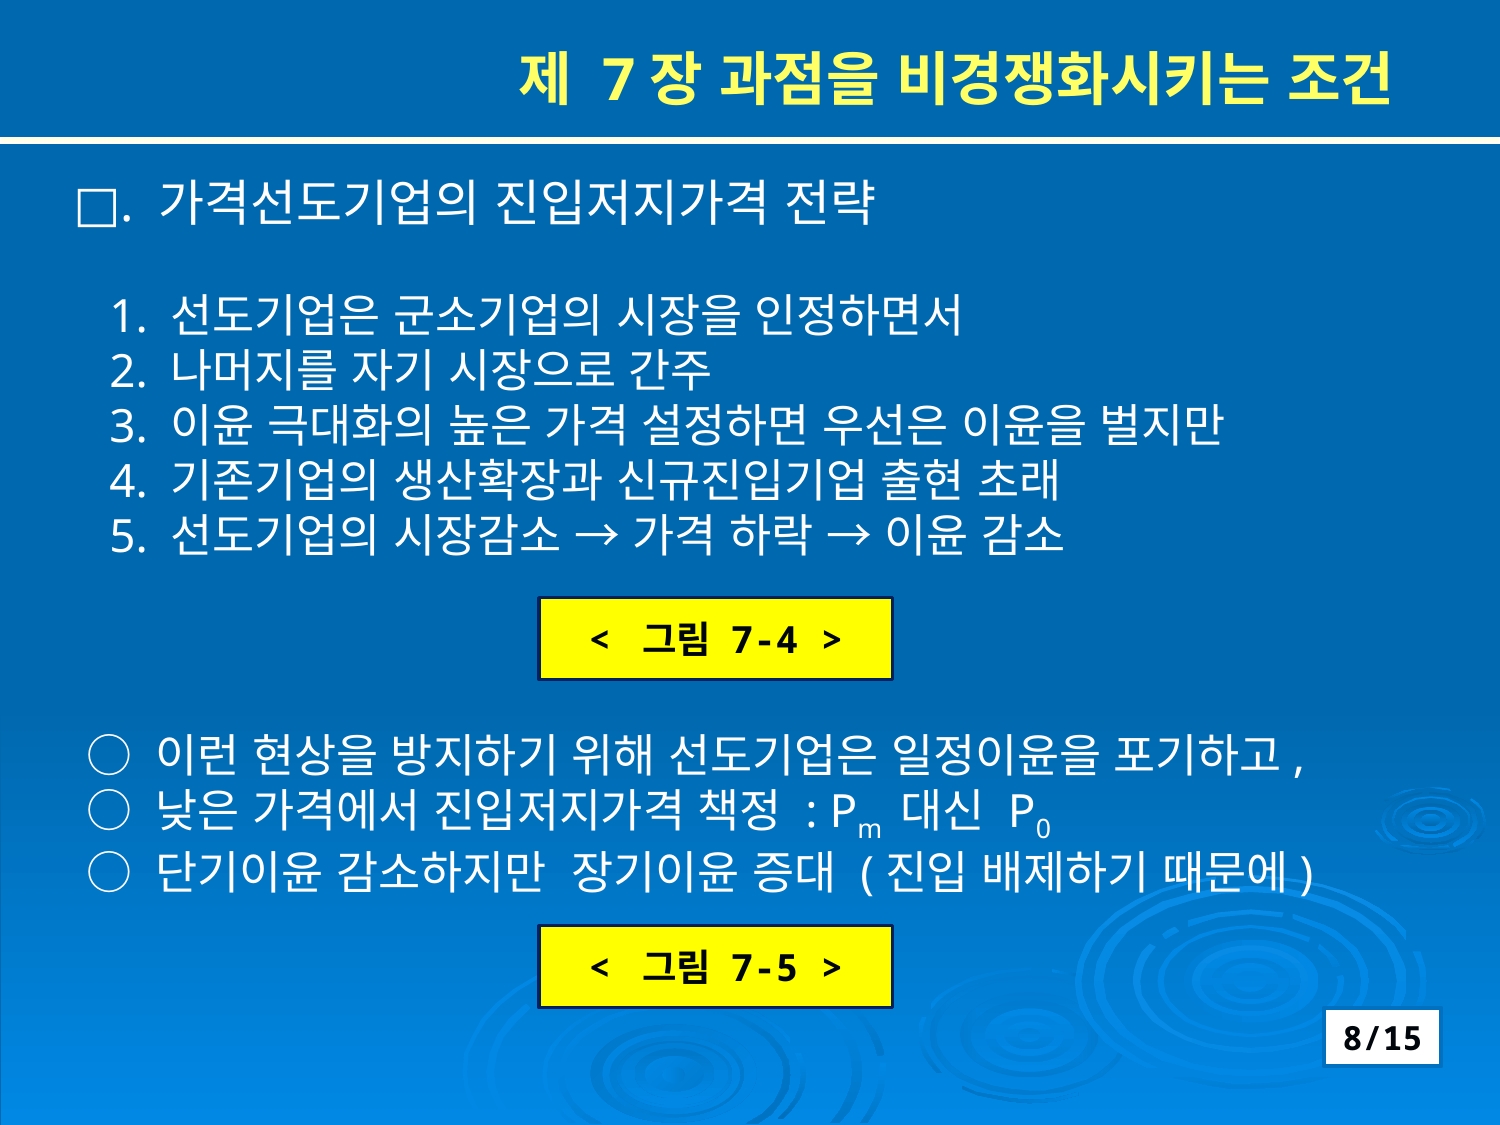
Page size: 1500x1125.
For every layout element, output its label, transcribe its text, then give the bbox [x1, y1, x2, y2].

text_box < 그림 7-5 > [537, 924, 895, 1010]
text_box □. 가격선도기업의 진입저지가격 전략 1. 선도기업은 군소기업의 시장을 인정하면서 2. 나머지를 자기 시장으로 간주 3. 이윤 극대화의 높은 가격 설정하면 우선은 이윤을 벌지만 4. 기존기업의 생산확장과 신규진입기업 출현 초래 5. 선도기업의 시장감소 → 가격 하락 → 이윤 감소 ○ 이런 현상을 방지하기 위해 선도기업은 일정이윤을 포기하고, ○ 낮은 가격에서 진입저지가격 책정 : Pm 대신 P0 ○ 단기이윤 감소하지만 장기이윤 증대 (진입 배제하기 때문에) [58, 164, 1453, 1072]
text_box 제 7장 과점을 비경쟁화시키는 조건 [503, 35, 1477, 120]
text_box [0, 137, 1500, 144]
text_box < 그림 7-4 > [537, 596, 895, 682]
text_box 8/15 [1322, 1006, 1443, 1068]
